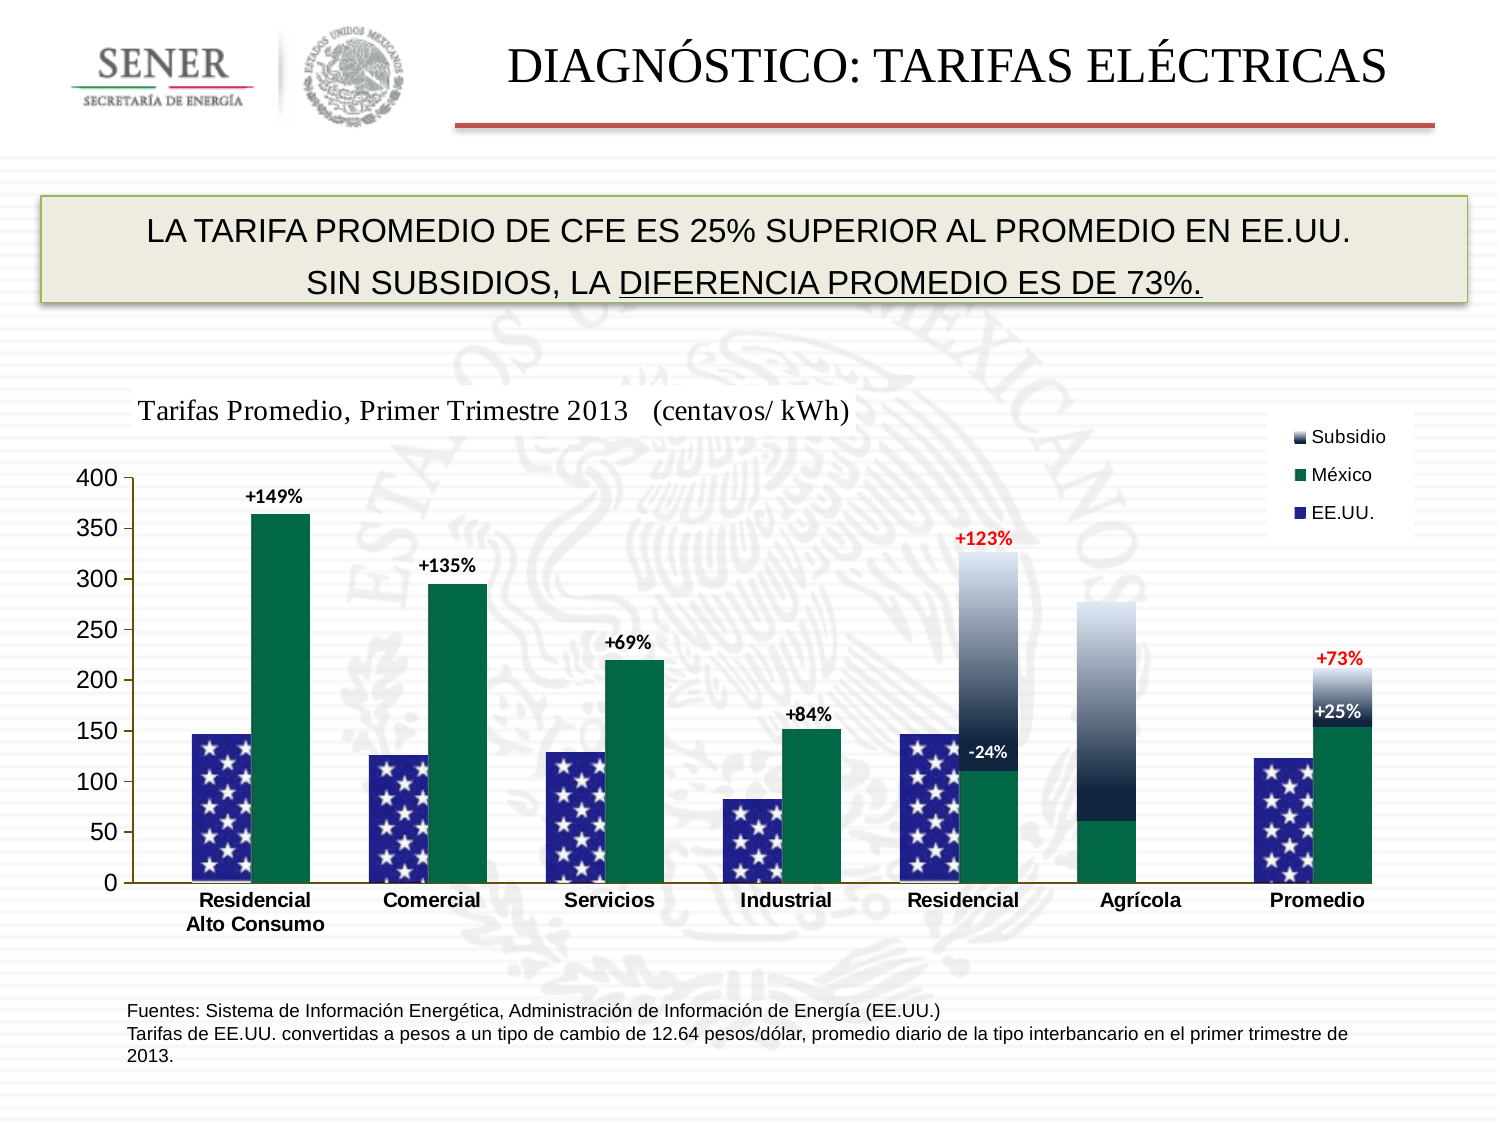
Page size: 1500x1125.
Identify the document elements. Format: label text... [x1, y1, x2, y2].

picture [0, 0, 1500, 1122]
title Diagnóstico: Tarifas Eléctricas [395, 0, 1500, 126]
text_box Fuentes: Sistema de Información Energética, Administración de Información de Energía (EE.UU.) Tarifas de EE.UU. convertidas a pesos a un tipo de cambio de 12.64 pesos/dólar, promedio diario de la tipo interbancario en el primer trimestre de 2013. [112, 991, 1376, 1074]
chart [40, 385, 1436, 953]
text_box La tarifa promedio de CFE es 25% superior al promedio en EE.UU. Sin subsidios, la diferencia promedio es de 73%. [40, 195, 1468, 303]
